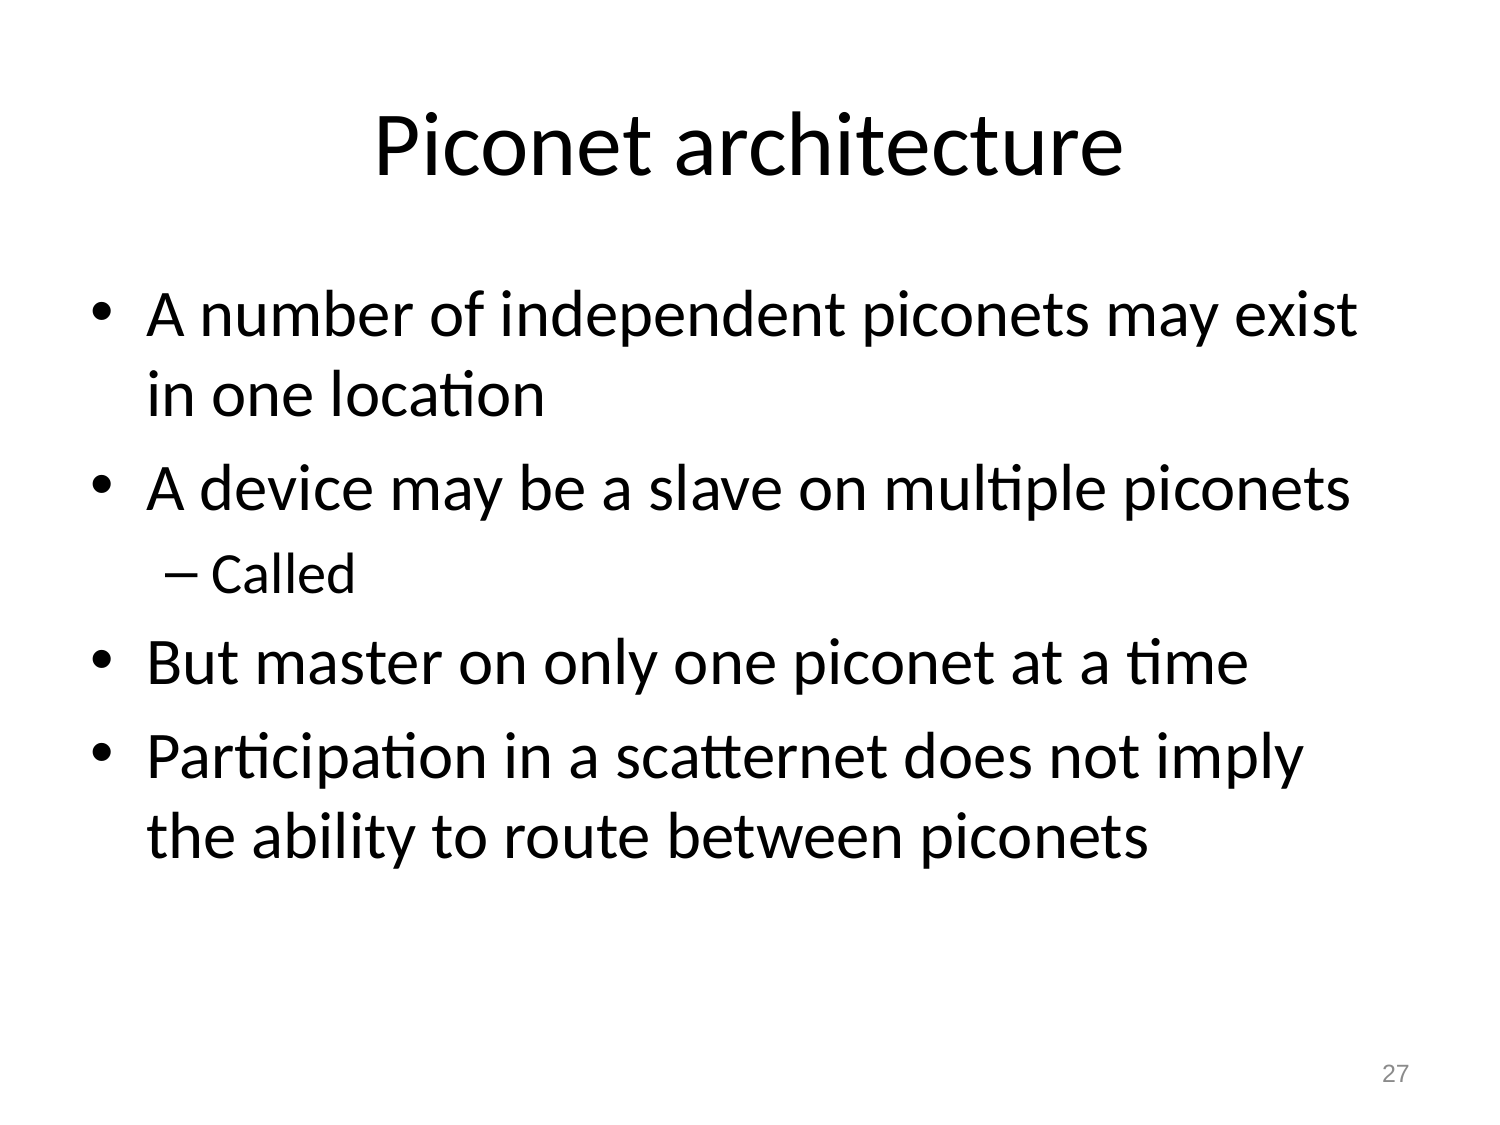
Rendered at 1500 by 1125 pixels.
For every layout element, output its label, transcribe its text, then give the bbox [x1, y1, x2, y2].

slide_number 27 [1074, 1042, 1425, 1103]
title Piconet architecture [74, 44, 1426, 233]
list A number of independent piconets may exist in one location A device may be a slave on multiple piconets Called But master on only one piconet at a time Participation in a scatternet does not imply the ability to route between piconets [74, 262, 1426, 1006]
